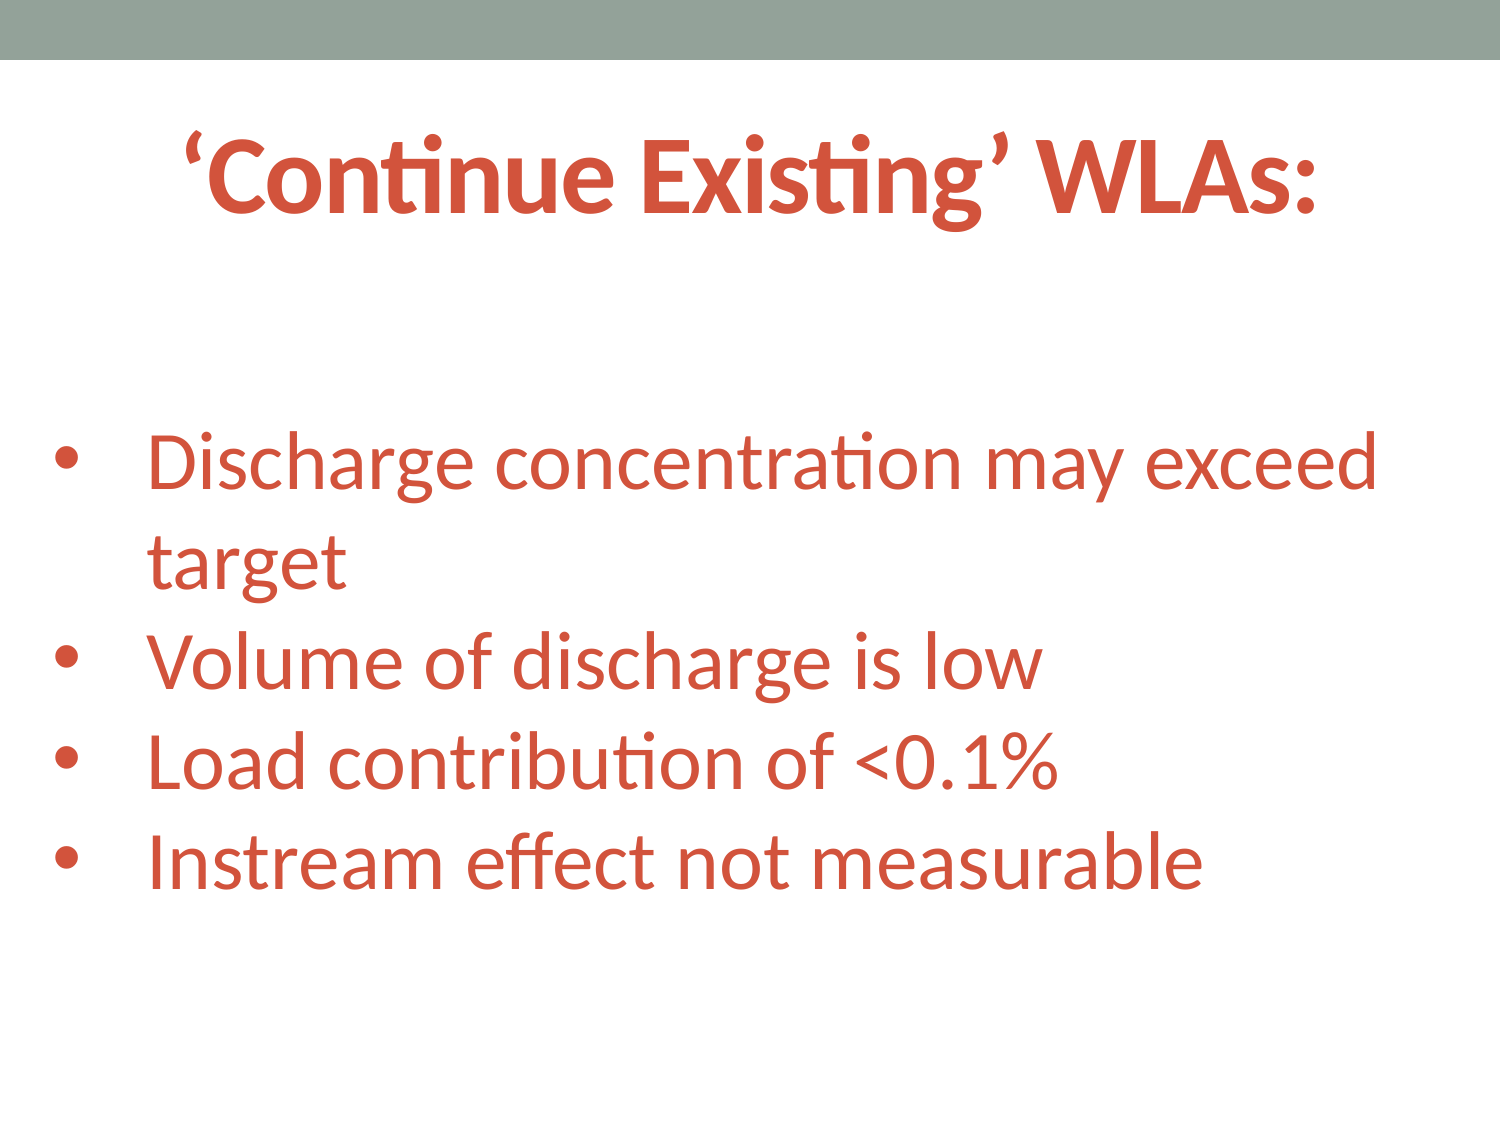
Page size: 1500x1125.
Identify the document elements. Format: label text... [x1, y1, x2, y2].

title ‘Continue Existing’ WLAs: [75, 87, 1425, 250]
text_box Discharge concentration may exceed target Volume of discharge is low Load contribution of <0.1% Instream effect not measurable [37, 287, 1464, 1025]
